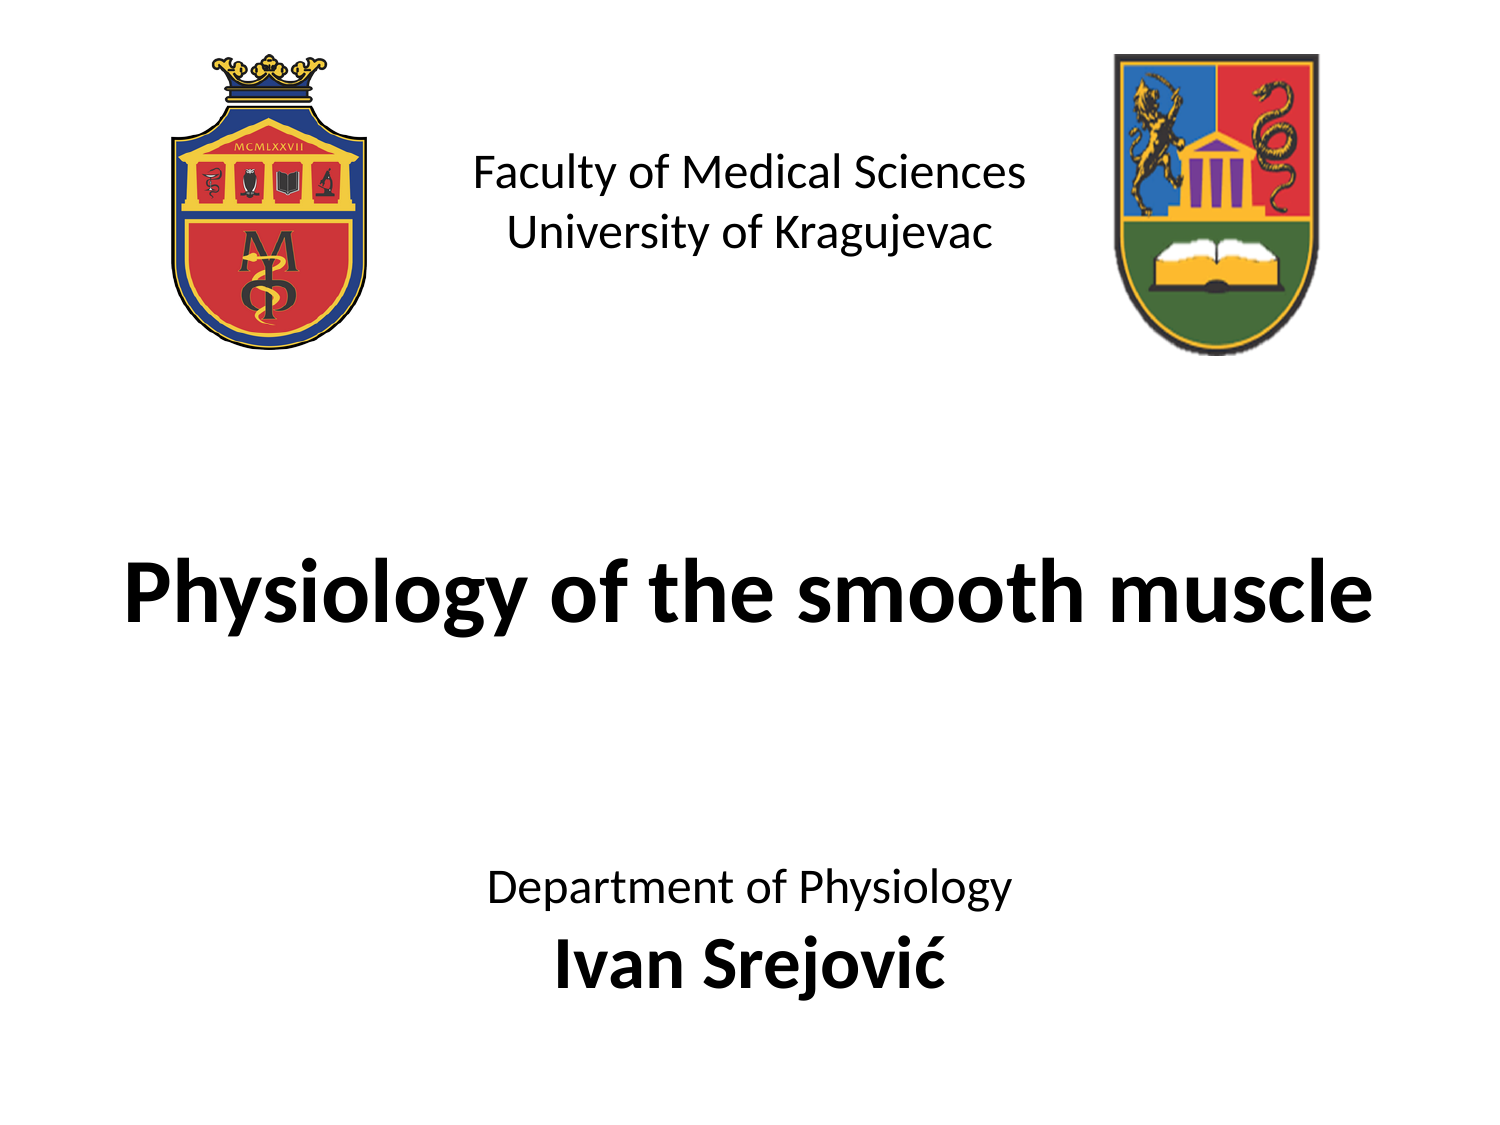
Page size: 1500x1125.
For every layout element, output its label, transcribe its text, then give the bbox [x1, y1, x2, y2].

picture [170, 54, 367, 351]
subtitle Department of Physiology Ivan Srejović [224, 845, 1276, 1036]
picture [1034, 54, 1400, 356]
text_box Faculty of Medical Sciences University of Kragujevac [389, 130, 1029, 266]
title Physiology of the smooth muscle [0, 396, 1500, 776]
